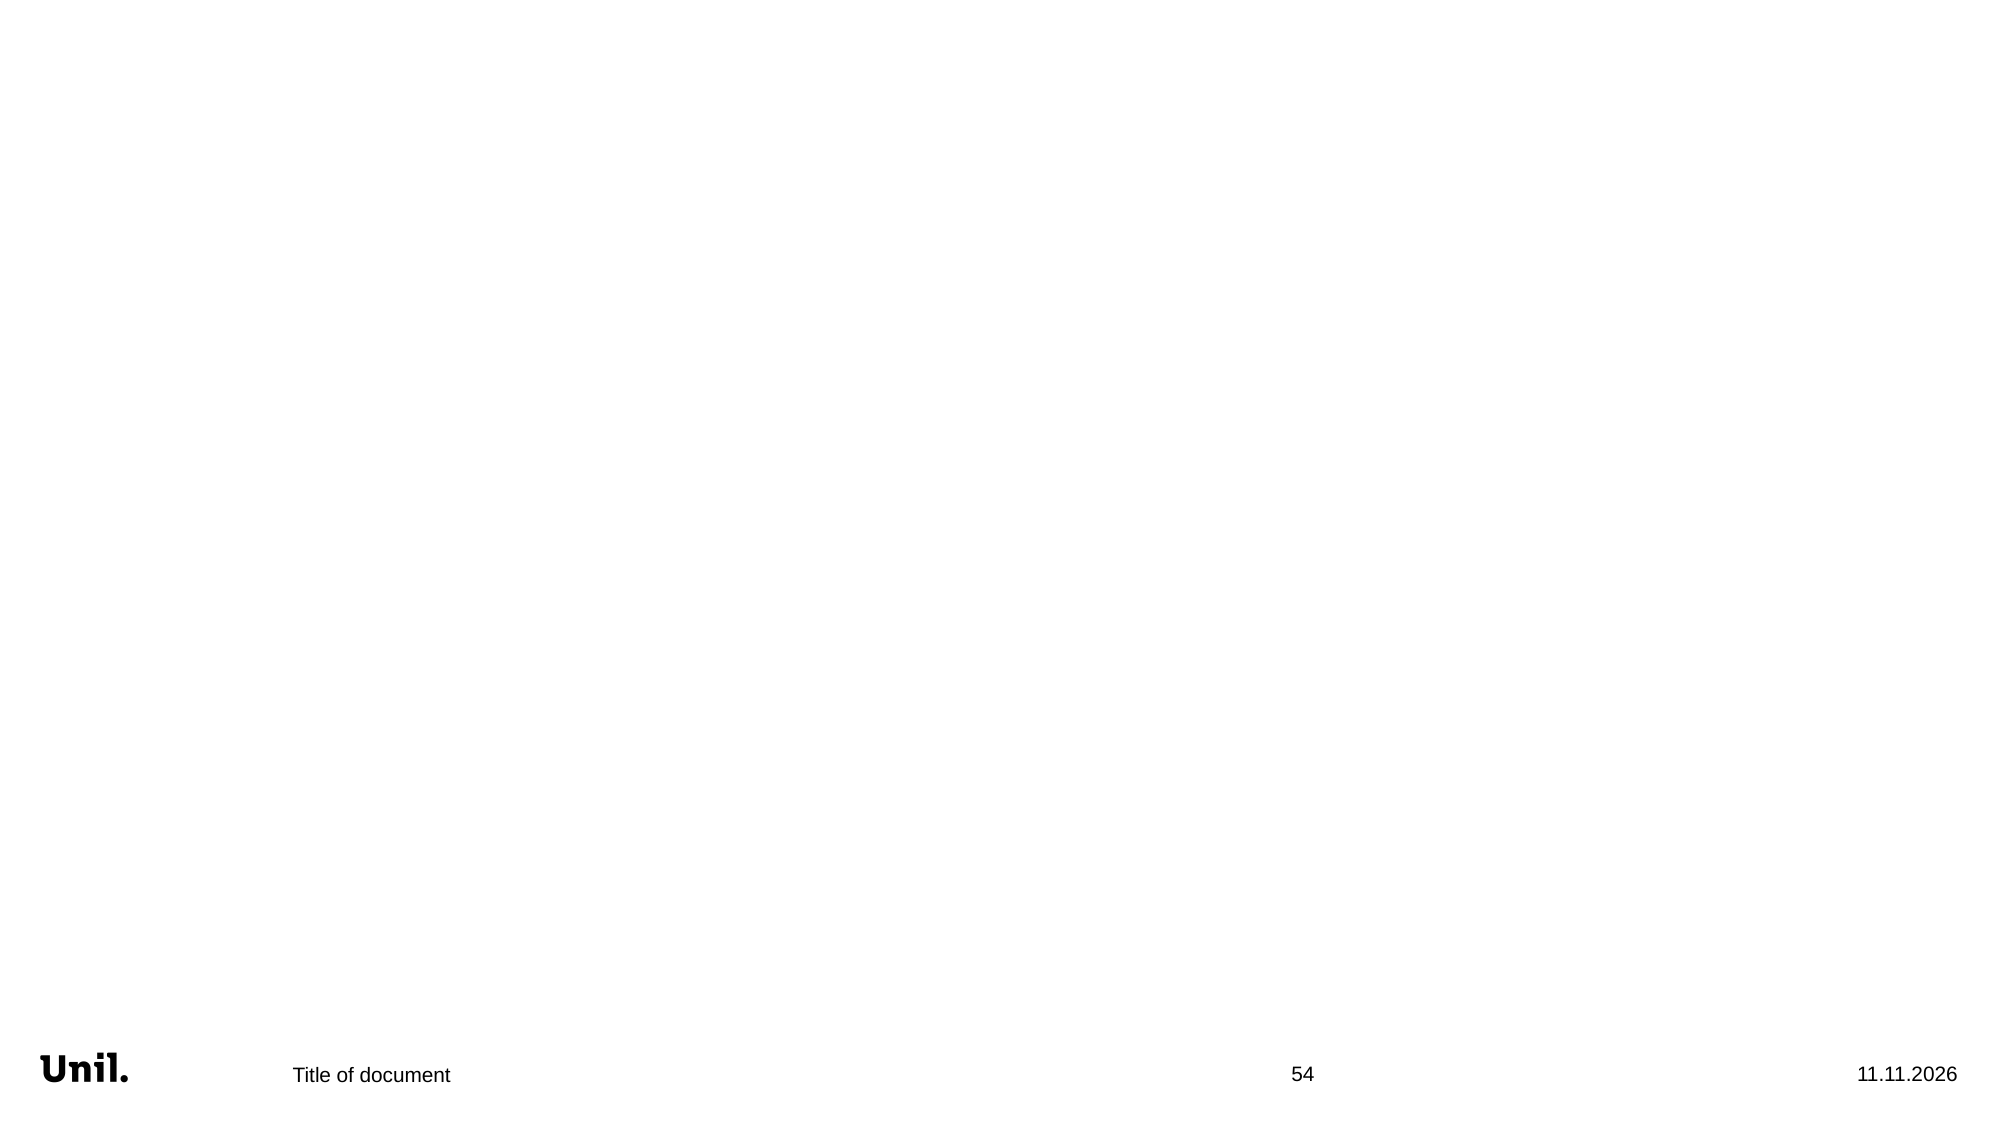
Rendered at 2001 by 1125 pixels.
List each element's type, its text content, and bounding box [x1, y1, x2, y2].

slide_number 54 [1250, 1037, 1355, 1086]
picture [27, 1042, 141, 1095]
picture [1539, 0, 2000, 1125]
footer Title of document [292, 1011, 1048, 1087]
